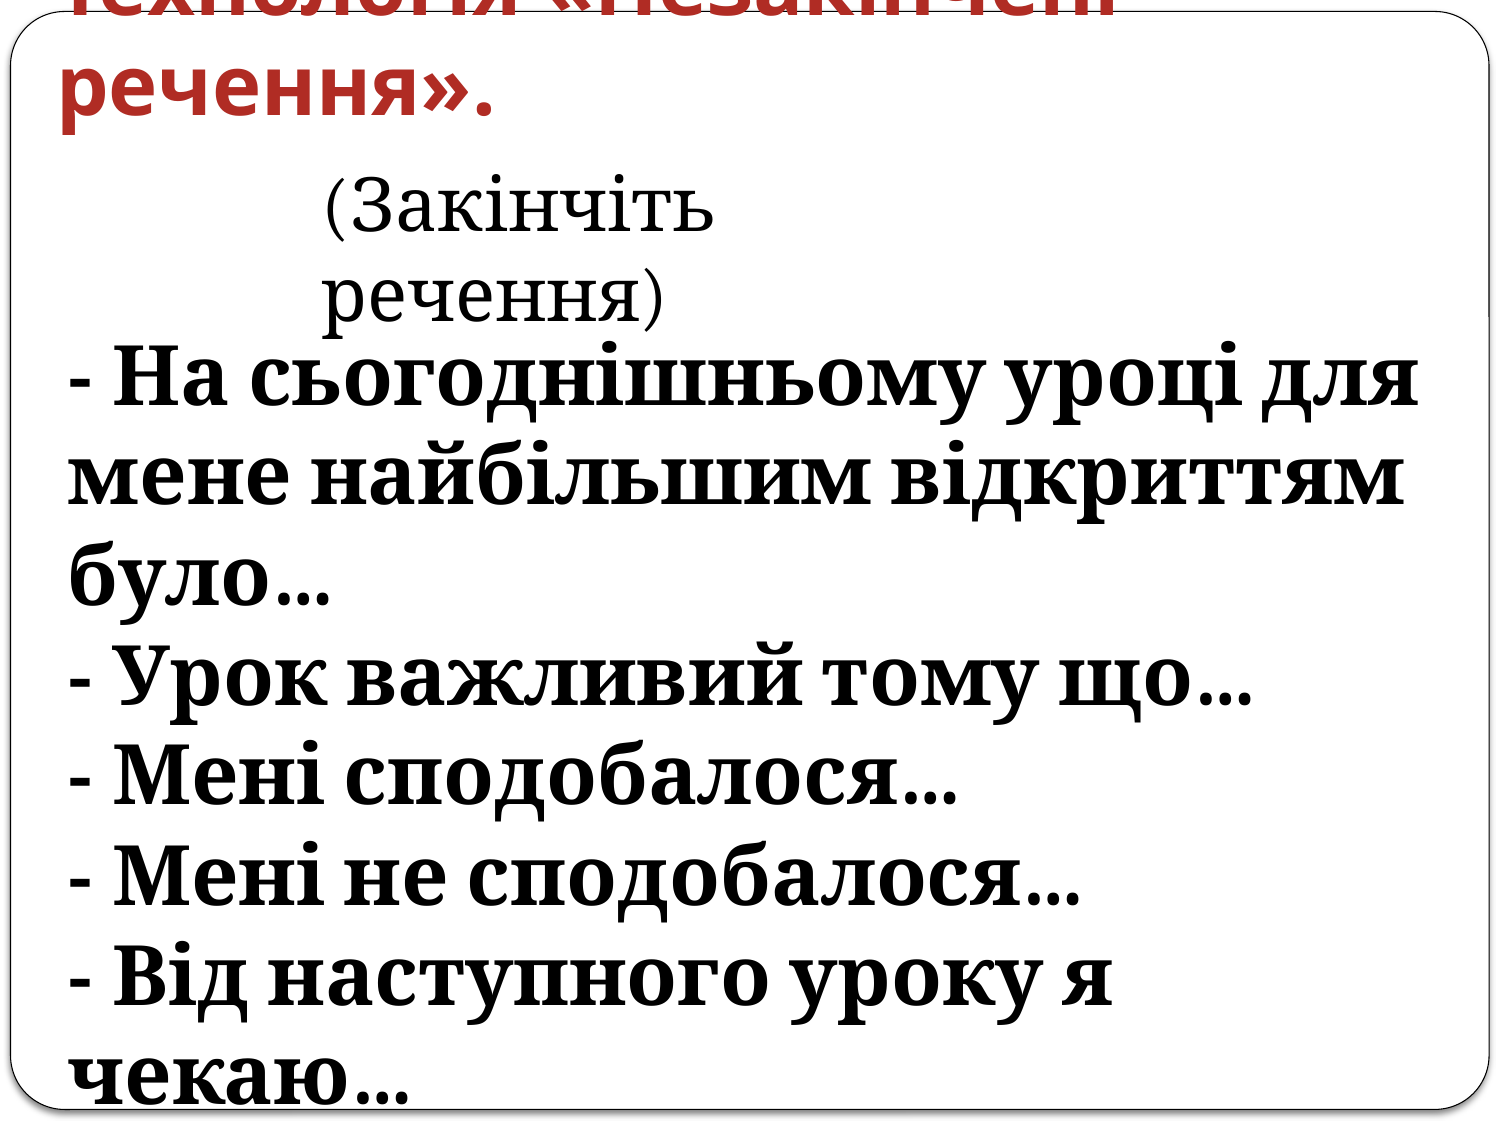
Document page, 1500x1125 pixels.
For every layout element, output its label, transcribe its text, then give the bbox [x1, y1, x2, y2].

text_box - На сьогоднішньому уроці для мене найбільшим відкриттям було… - Урок важливий тому що… - Мені сподобалося… - Мені не сподобалося… - Від наступного уроку я чекаю… [53, 314, 1459, 1125]
text_box (Закінчіть речення) [306, 148, 1022, 344]
title Технологія «Незакінчені речення». [41, 0, 1425, 148]
